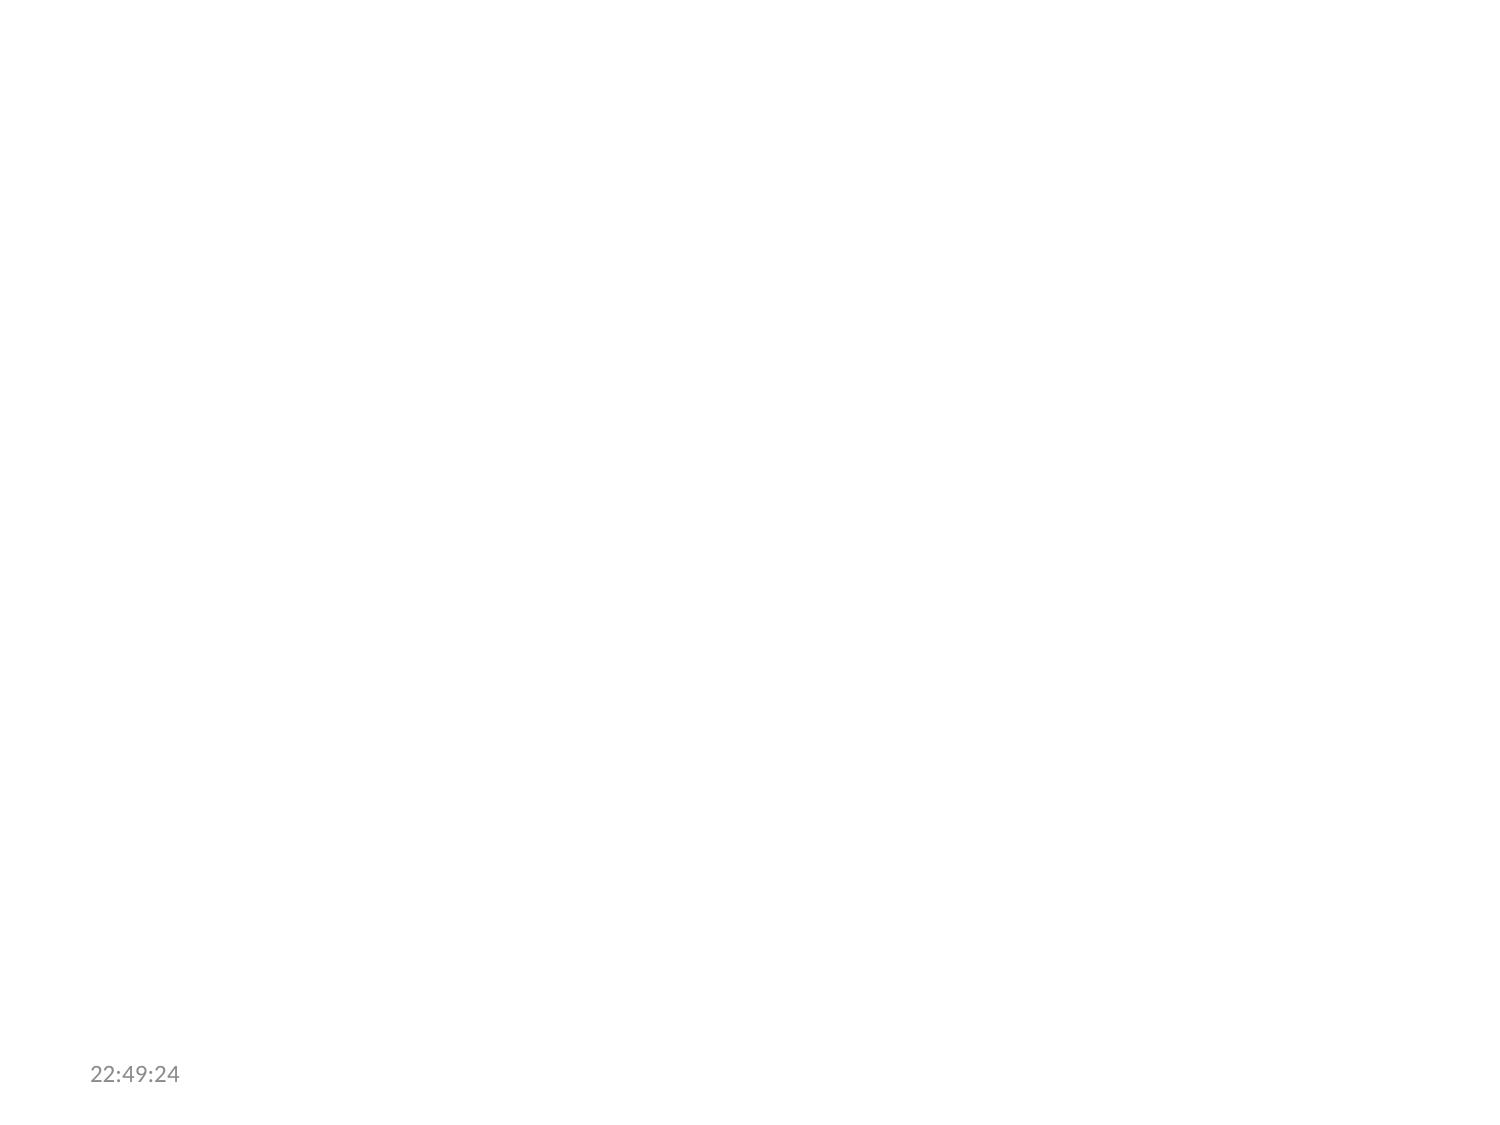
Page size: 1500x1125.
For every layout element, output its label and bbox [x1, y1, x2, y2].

slide_number [75, 1042, 425, 1103]
